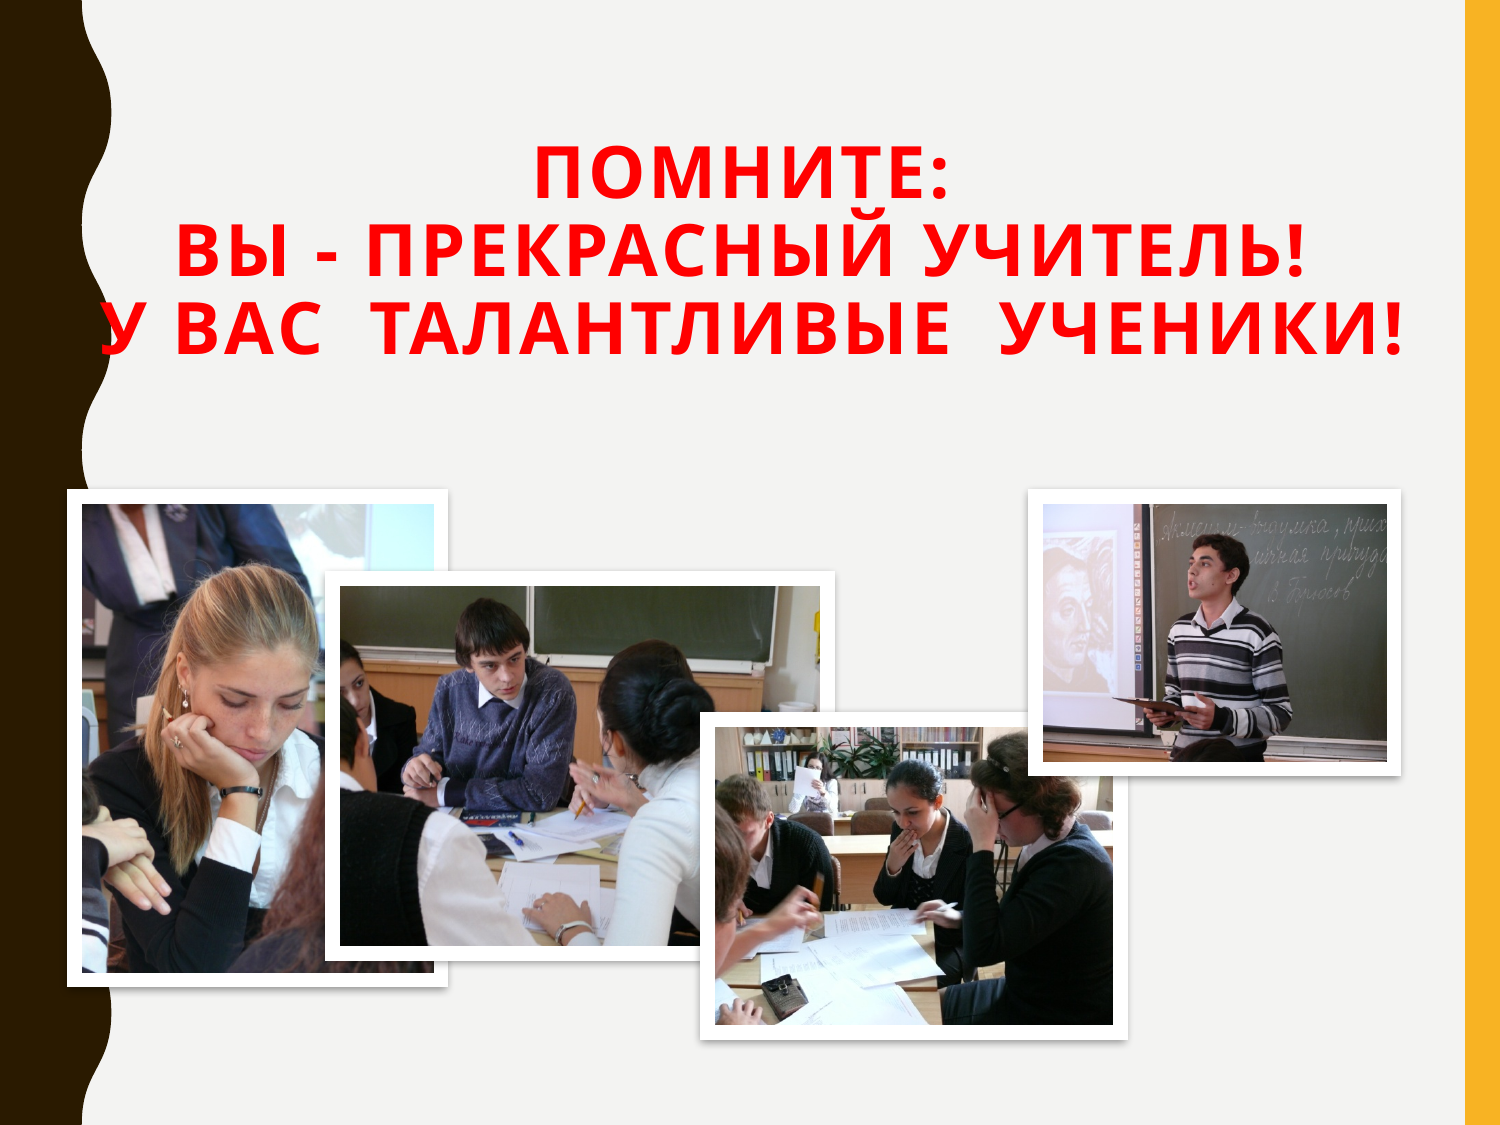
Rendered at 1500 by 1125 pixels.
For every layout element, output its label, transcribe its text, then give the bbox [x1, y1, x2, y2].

picture [81, 503, 1387, 1026]
title ПОМНИТЕ: ВЫ - ПРЕКРАСНЫЙ УЧИТЕЛЬ! У ВАС ТАЛАНТЛИВЫЕ УЧЕНИКИ! [82, 128, 1425, 457]
